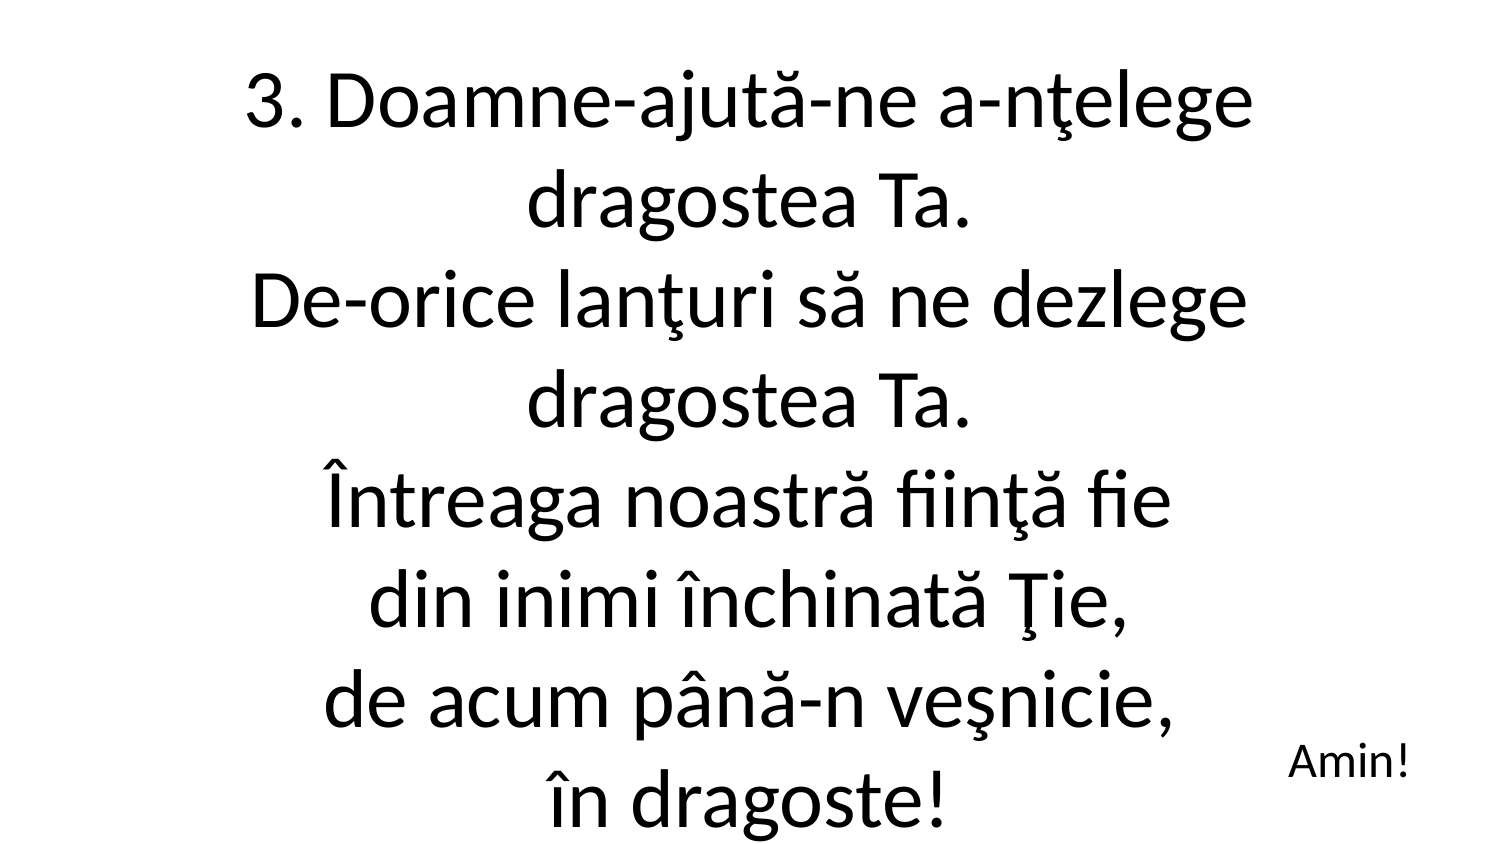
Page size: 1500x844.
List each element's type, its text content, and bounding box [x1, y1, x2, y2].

text_box 3. Doamne-ajută-ne a-nţelege dragostea Ta. De-orice lanţuri să ne dezlege dragostea Ta. Întreaga noastră fiinţă fie din inimi închinată Ţie, de acum până-n veşnicie, în dragoste! [229, 0, 1271, 844]
text_box Amin! [1273, 674, 1427, 795]
